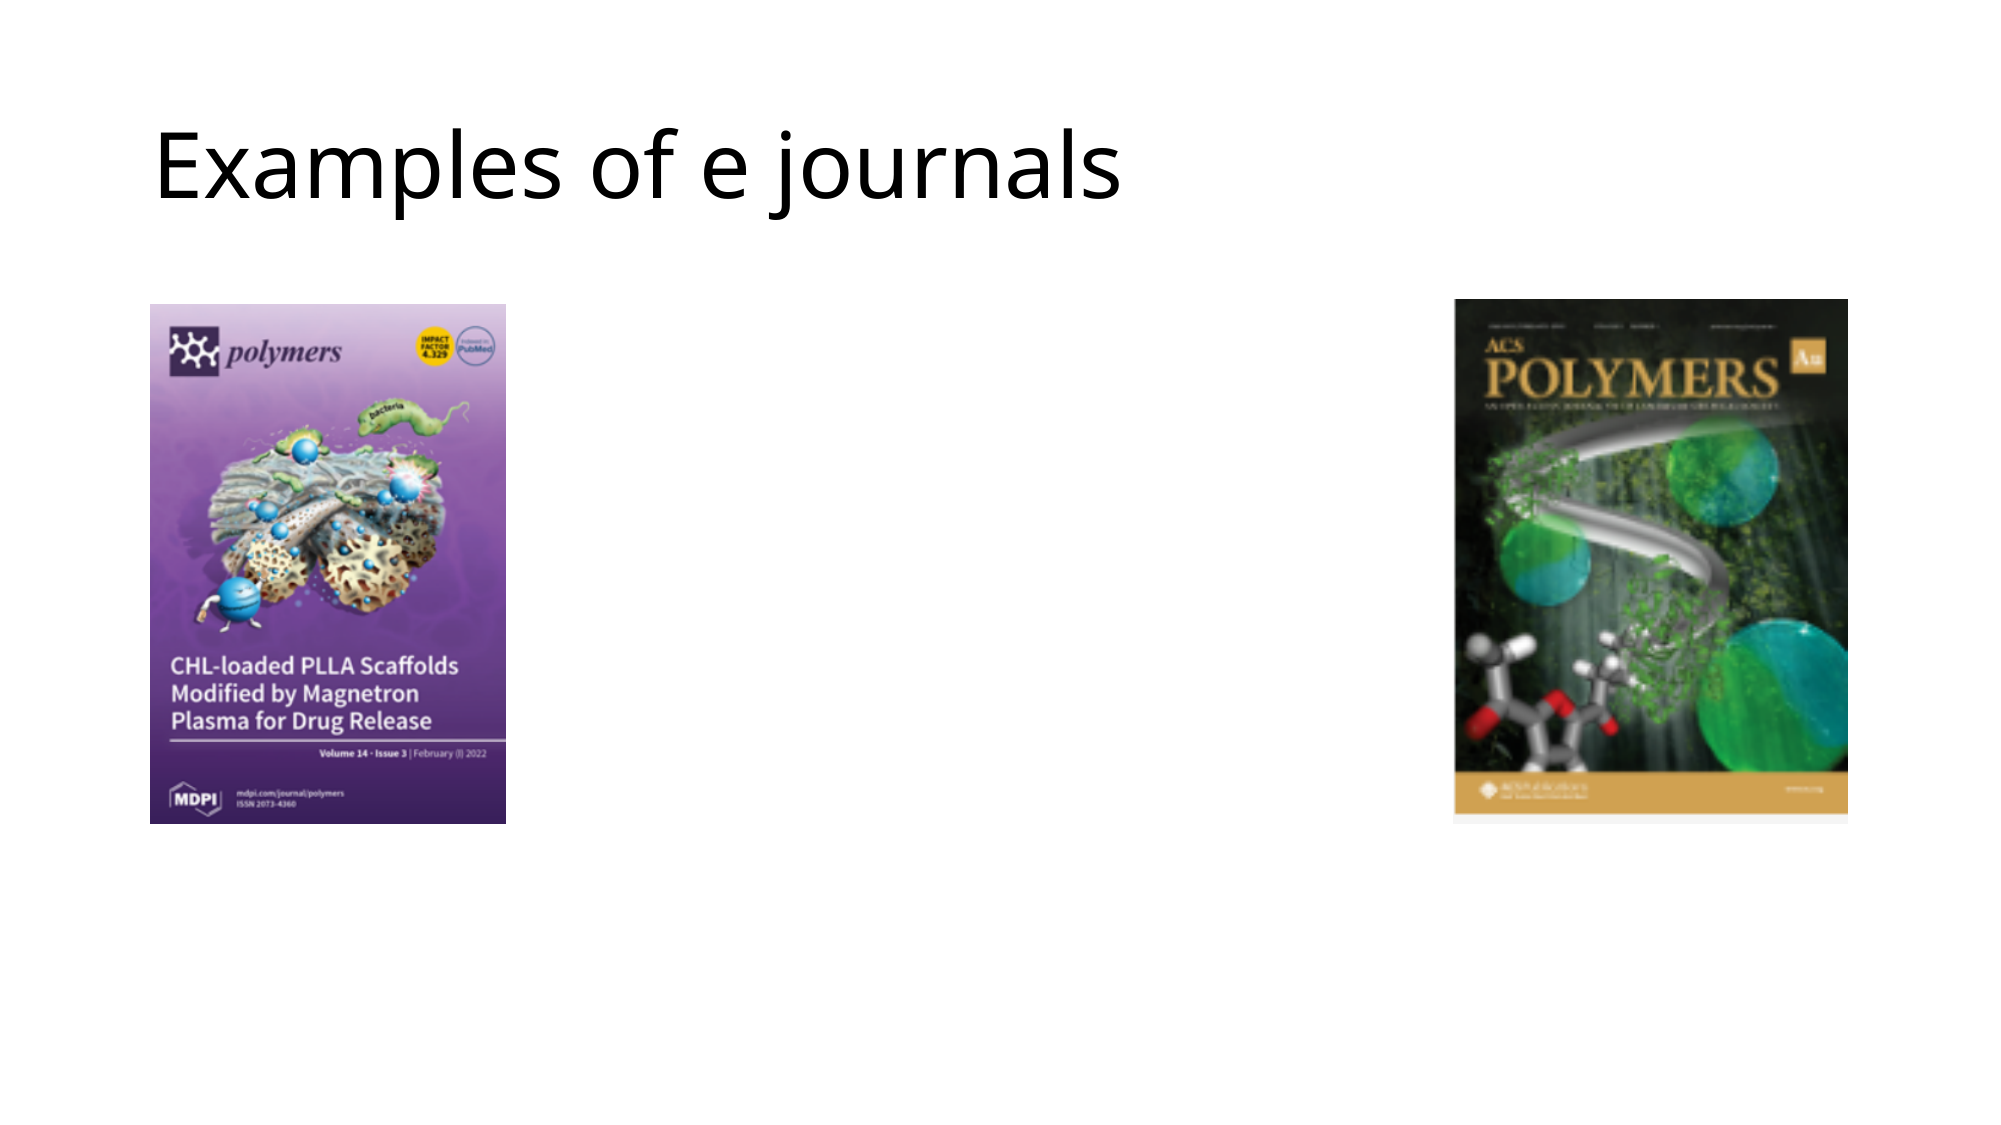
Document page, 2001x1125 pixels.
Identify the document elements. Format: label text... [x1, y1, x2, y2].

title Examples of e journals [137, 59, 1863, 278]
picture [1453, 299, 1848, 824]
picture [150, 304, 506, 824]
